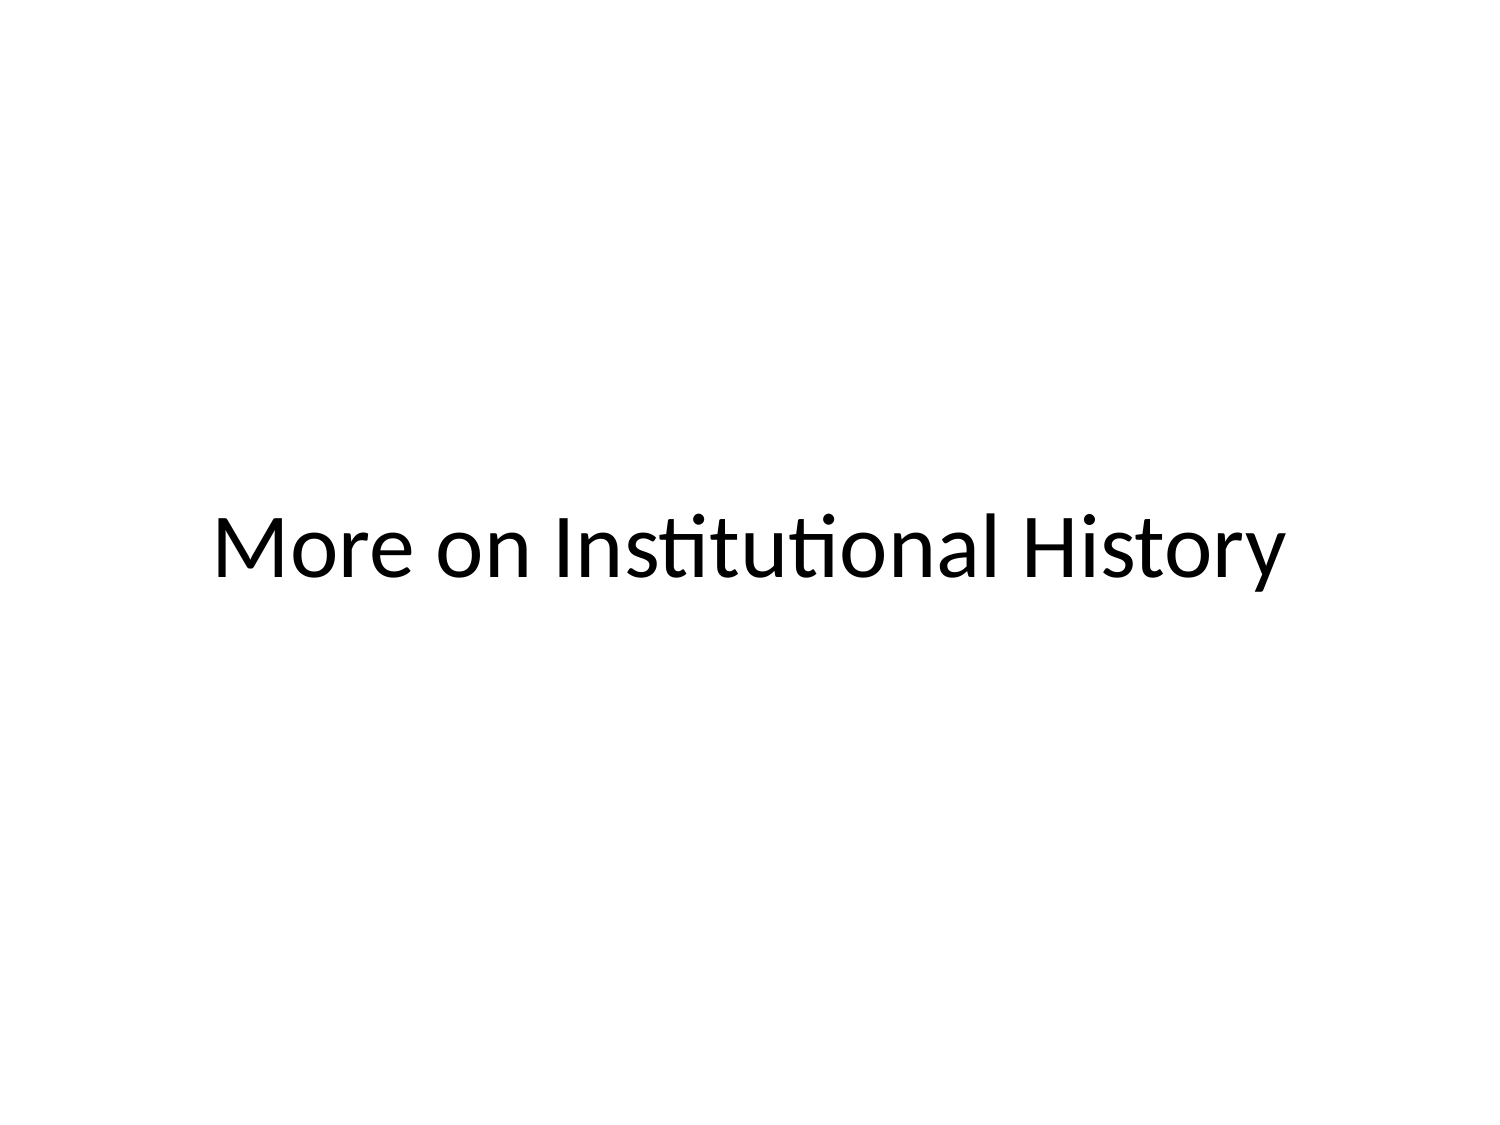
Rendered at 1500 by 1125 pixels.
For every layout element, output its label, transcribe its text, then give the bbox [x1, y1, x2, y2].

title More on Institutional History [74, 44, 1426, 1038]
